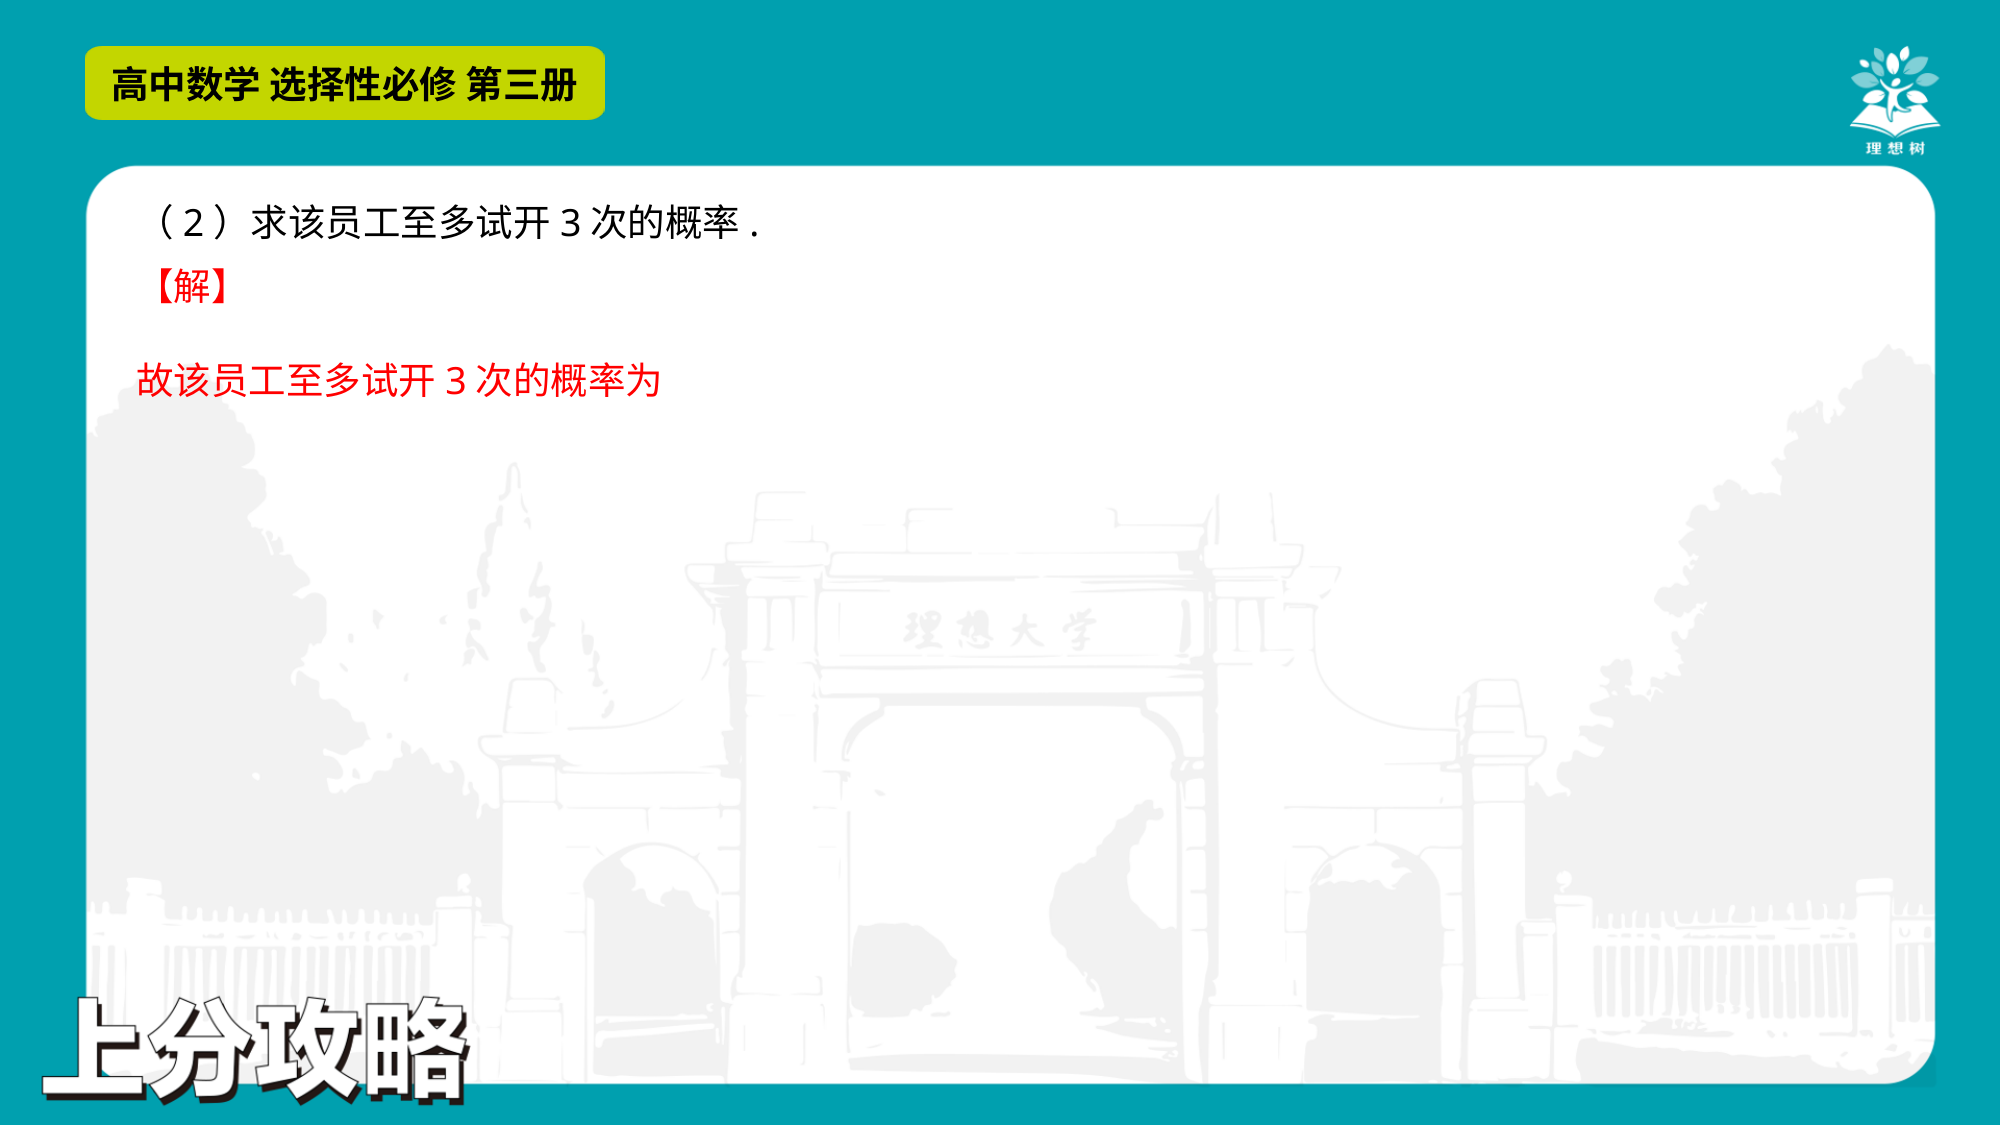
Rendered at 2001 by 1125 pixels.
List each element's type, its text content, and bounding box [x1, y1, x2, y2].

picture [0, 0, 2000, 1125]
text_box （2）求该员工至多试开3次的概率. [136, 177, 1865, 237]
